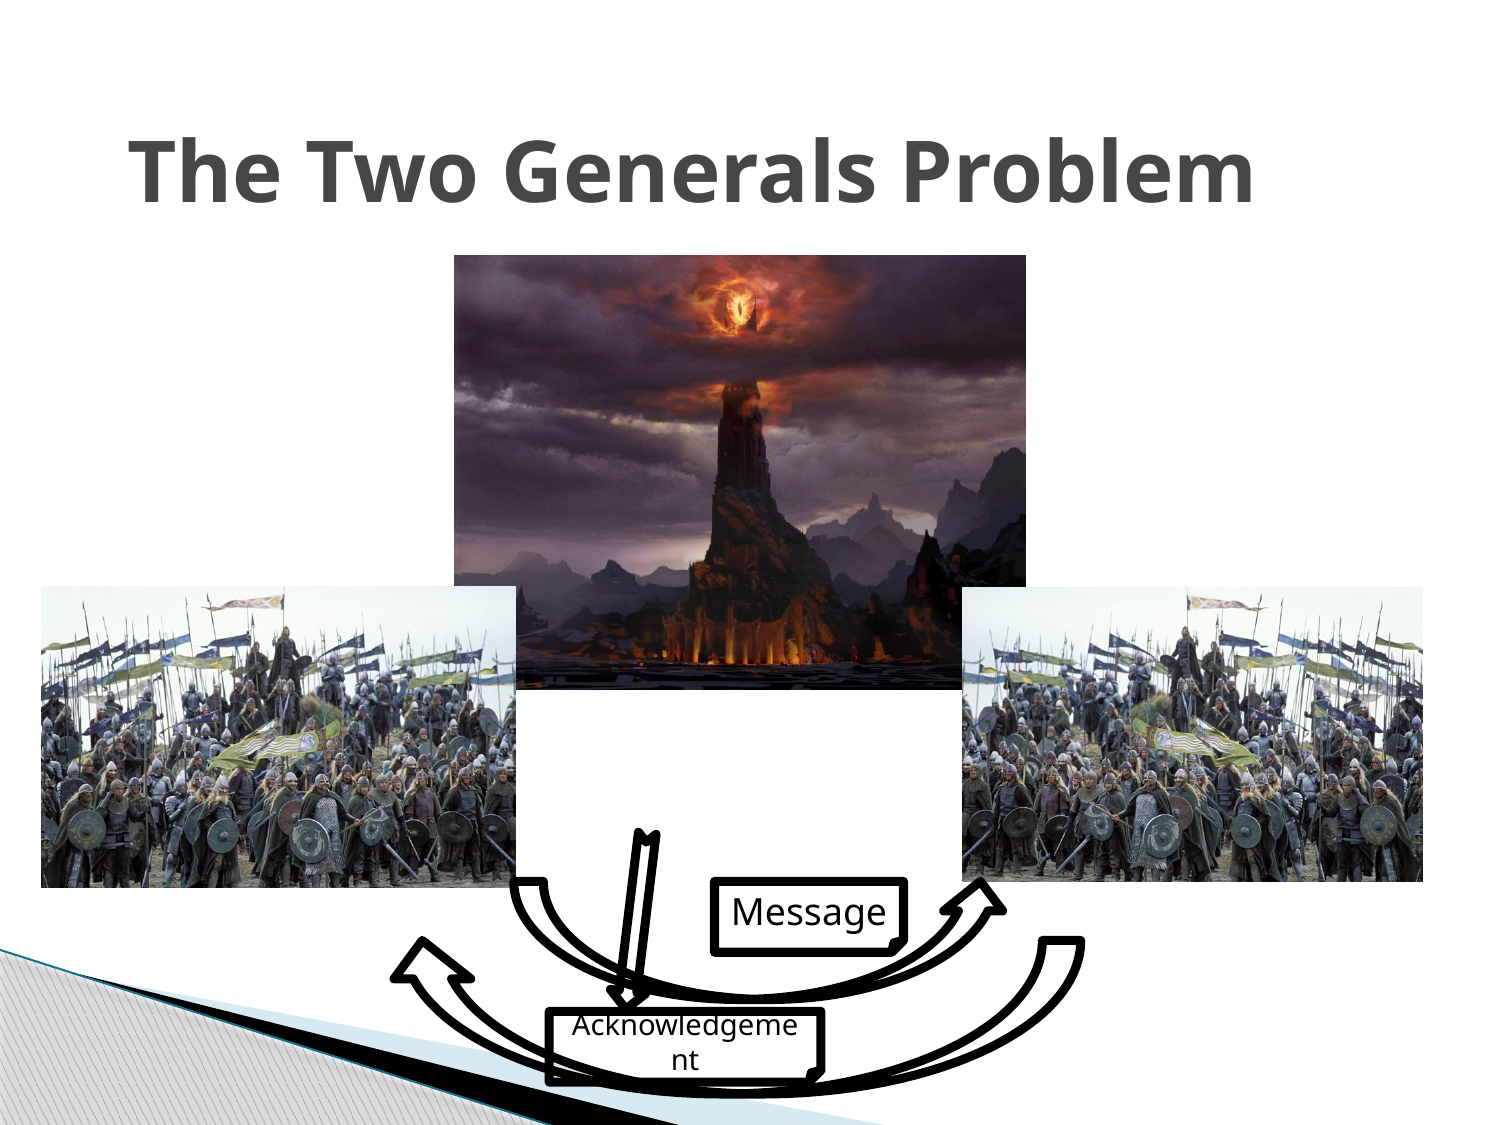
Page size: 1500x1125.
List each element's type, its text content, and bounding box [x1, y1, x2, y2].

text_box [643, 891, 1008, 1005]
text_box Message [709, 876, 909, 957]
text_box [389, 935, 544, 1073]
picture [40, 255, 1424, 889]
text_box Acknowledgement [544, 1006, 826, 1087]
text_box [600, 935, 1086, 1099]
text_box [605, 827, 661, 1014]
title The Two Generals Problem [112, 74, 1388, 262]
text_box [511, 876, 617, 985]
